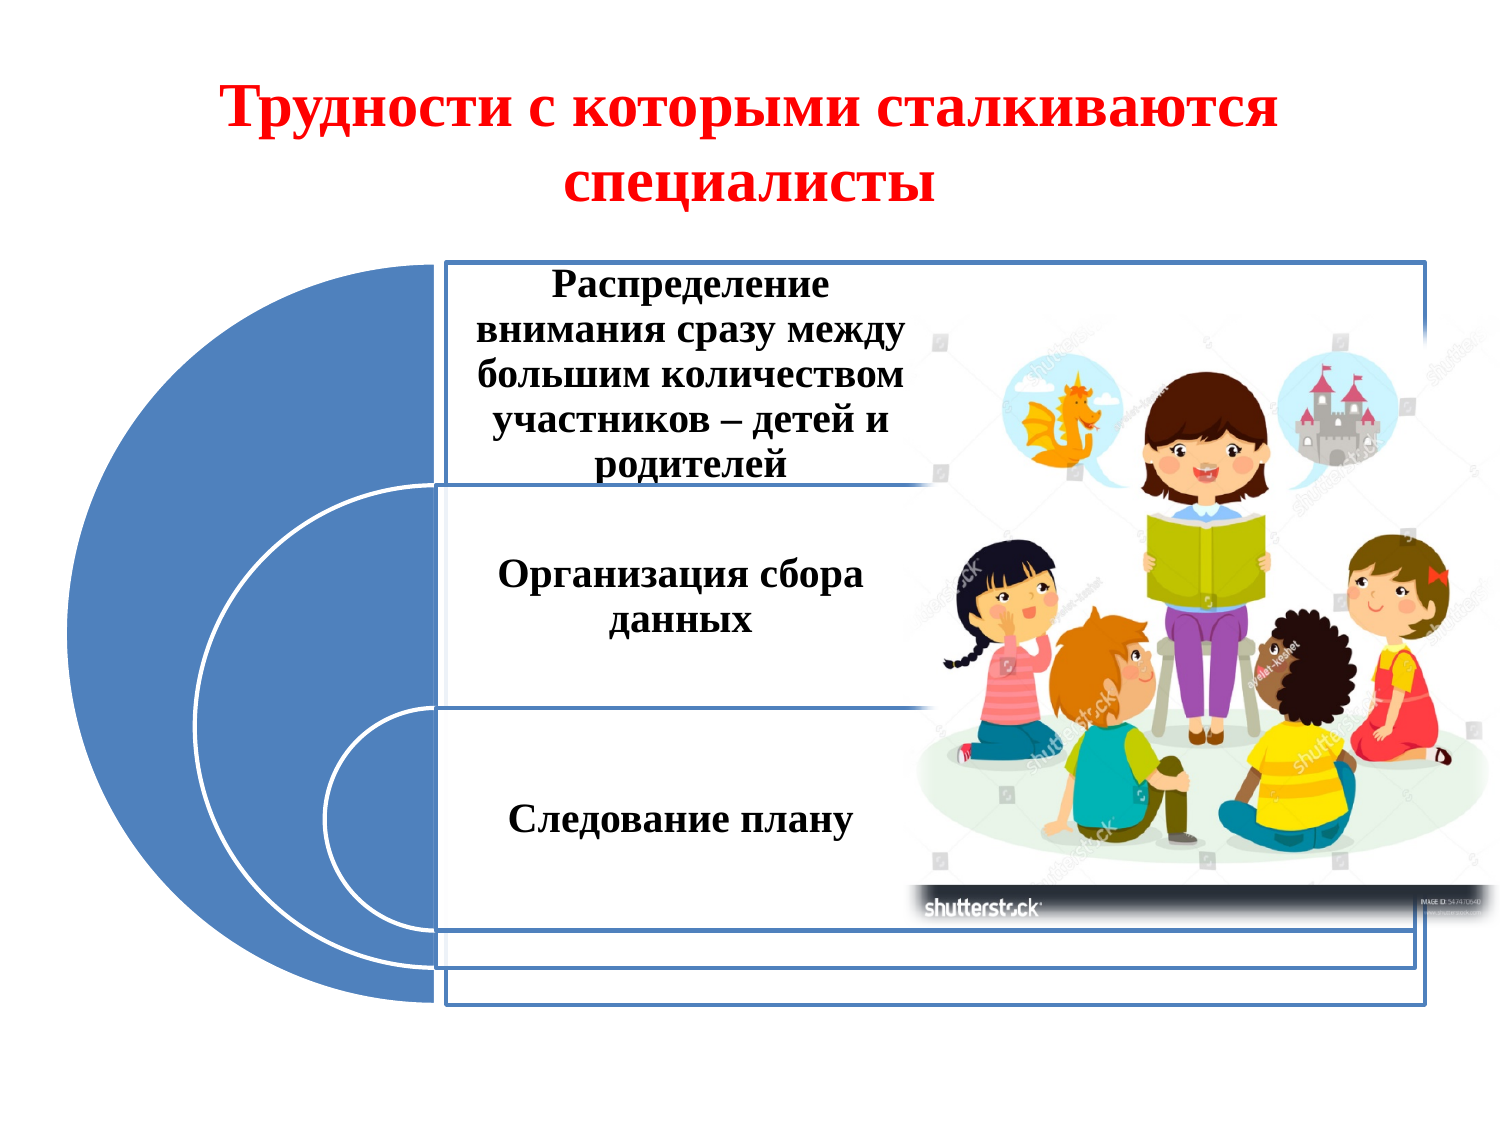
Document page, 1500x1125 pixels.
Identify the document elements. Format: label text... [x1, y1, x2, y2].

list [74, 262, 1426, 1006]
picture [903, 314, 1500, 929]
title Трудности с которыми сталкиваются специалисты [75, 45, 1425, 233]
